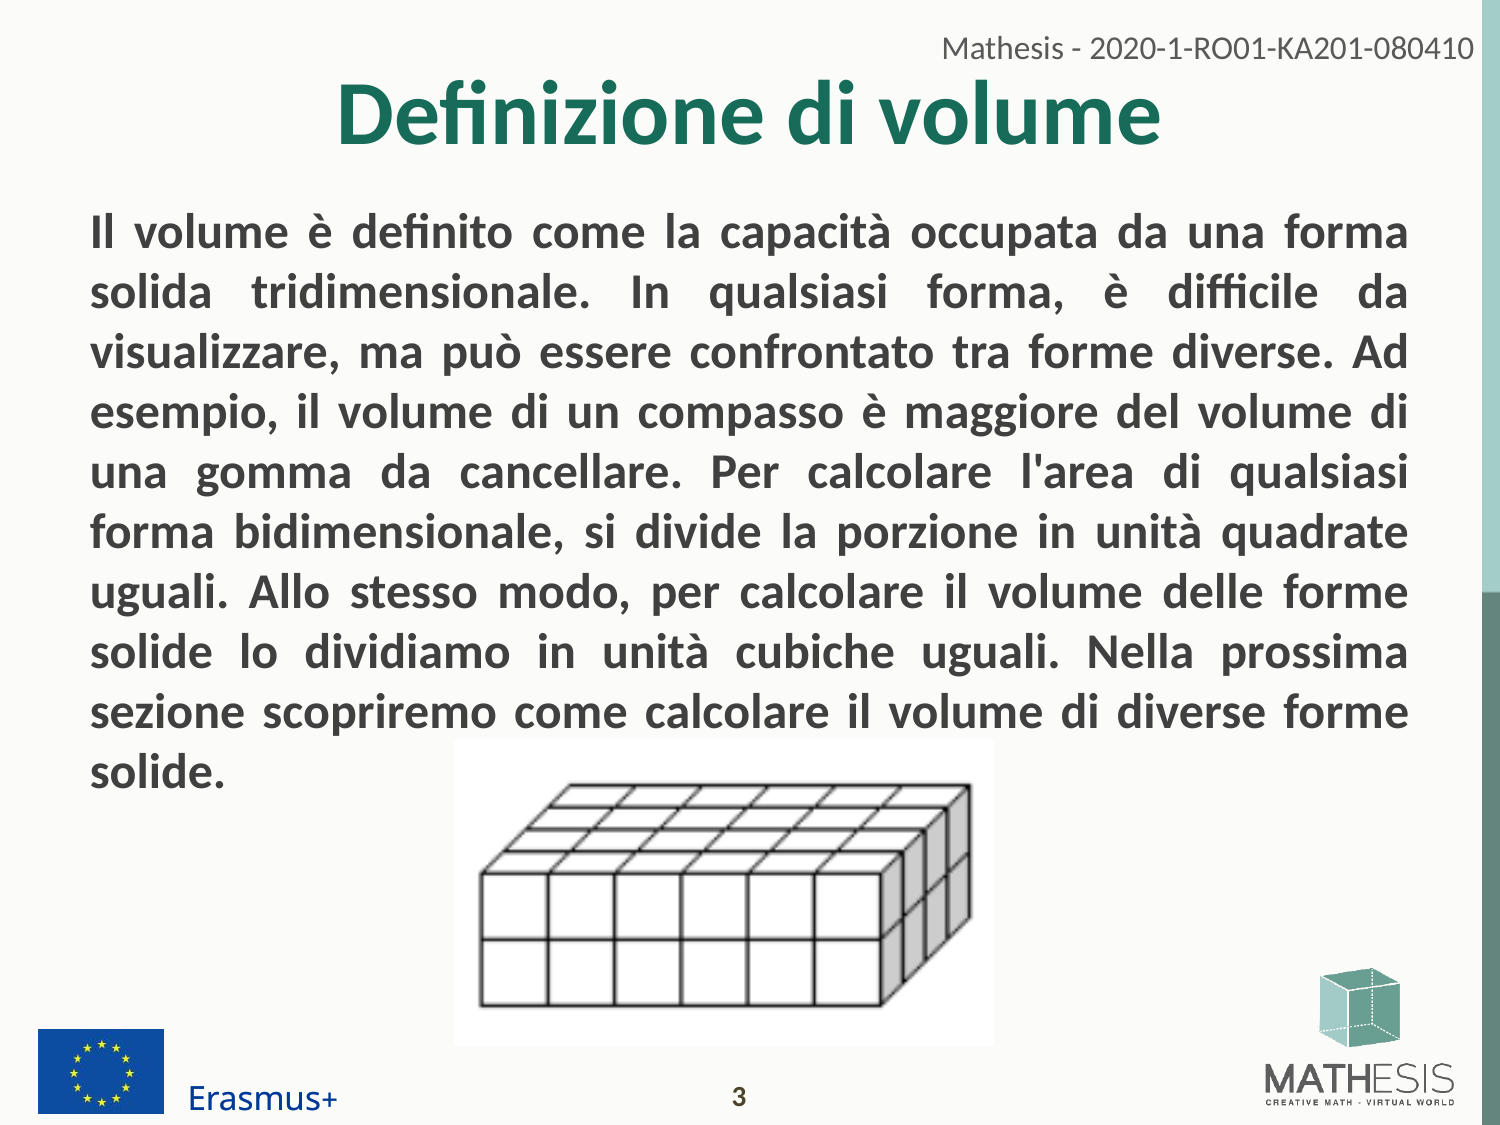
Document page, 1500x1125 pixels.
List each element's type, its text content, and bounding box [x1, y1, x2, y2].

list Il volume è definito come la capacità occupata da una forma solida tridimensionale. In qualsiasi forma, è difficile da visualizzare, ma può essere confrontato tra forme diverse. Ad esempio, il volume di un compasso è maggiore del volume di una gomma da cancellare. Per calcolare l'area di qualsiasi forma bidimensionale, si divide la porzione in unità quadrate uguali. Allo stesso modo, per calcolare il volume delle forme solide lo dividiamo in unità cubiche uguali. Nella prossima sezione scopriremo come calcolare il volume di diverse forme solide. [75, 191, 1425, 934]
title Definizione di volume [75, 45, 1425, 191]
picture [454, 739, 994, 1047]
picture [38, 1029, 164, 1114]
